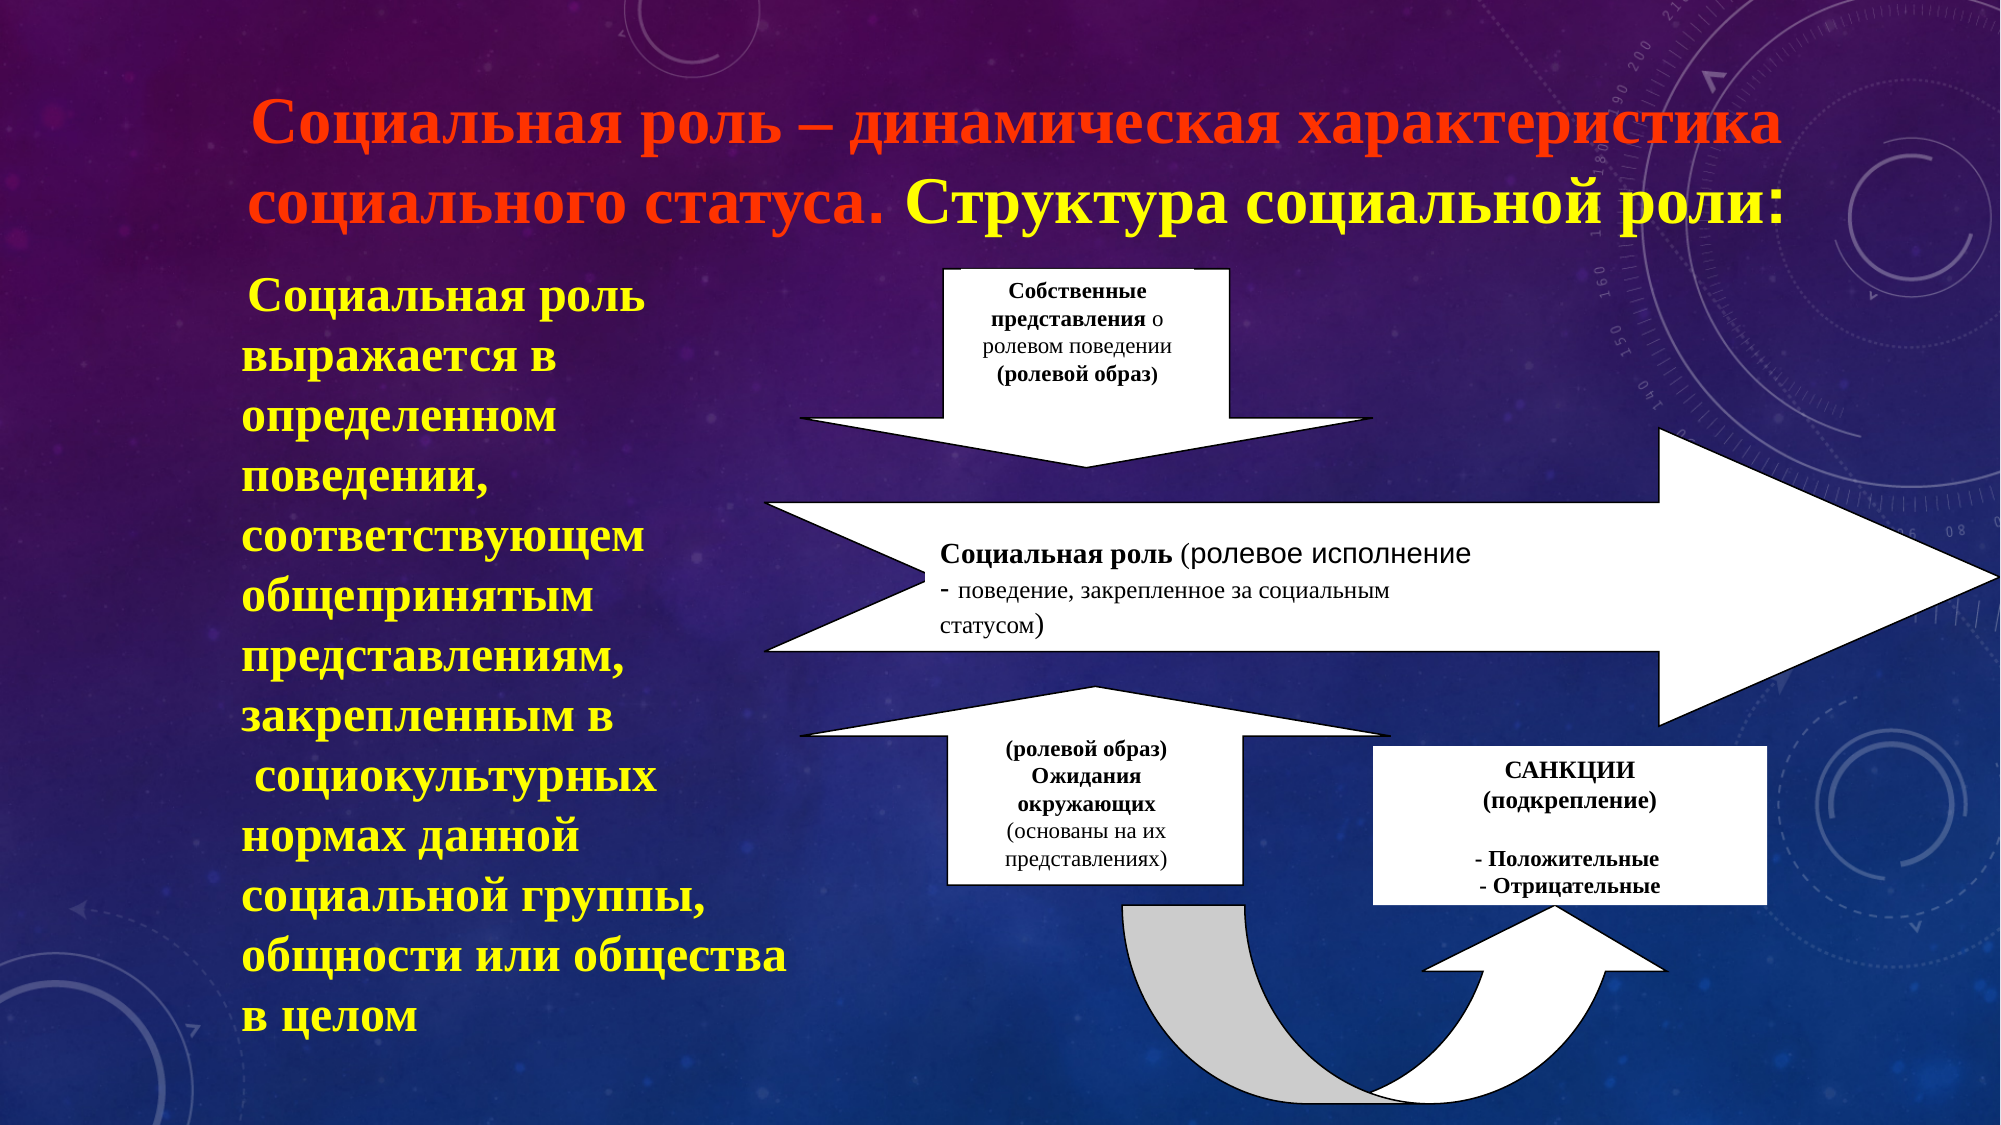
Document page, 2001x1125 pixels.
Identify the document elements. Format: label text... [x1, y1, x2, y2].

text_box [763, 268, 2000, 1105]
title Социальная роль – динамическая характеристика социального статуса. Структура социальной роли: [112, 99, 1923, 214]
list Социальная роль выражается в определенном поведении, соответствующем общепринятым представлениям, закрепленным в социокультурных нормах данной социальной группы, общности или общества в целом [179, 266, 826, 1076]
picture [0, 0, 2001, 1125]
